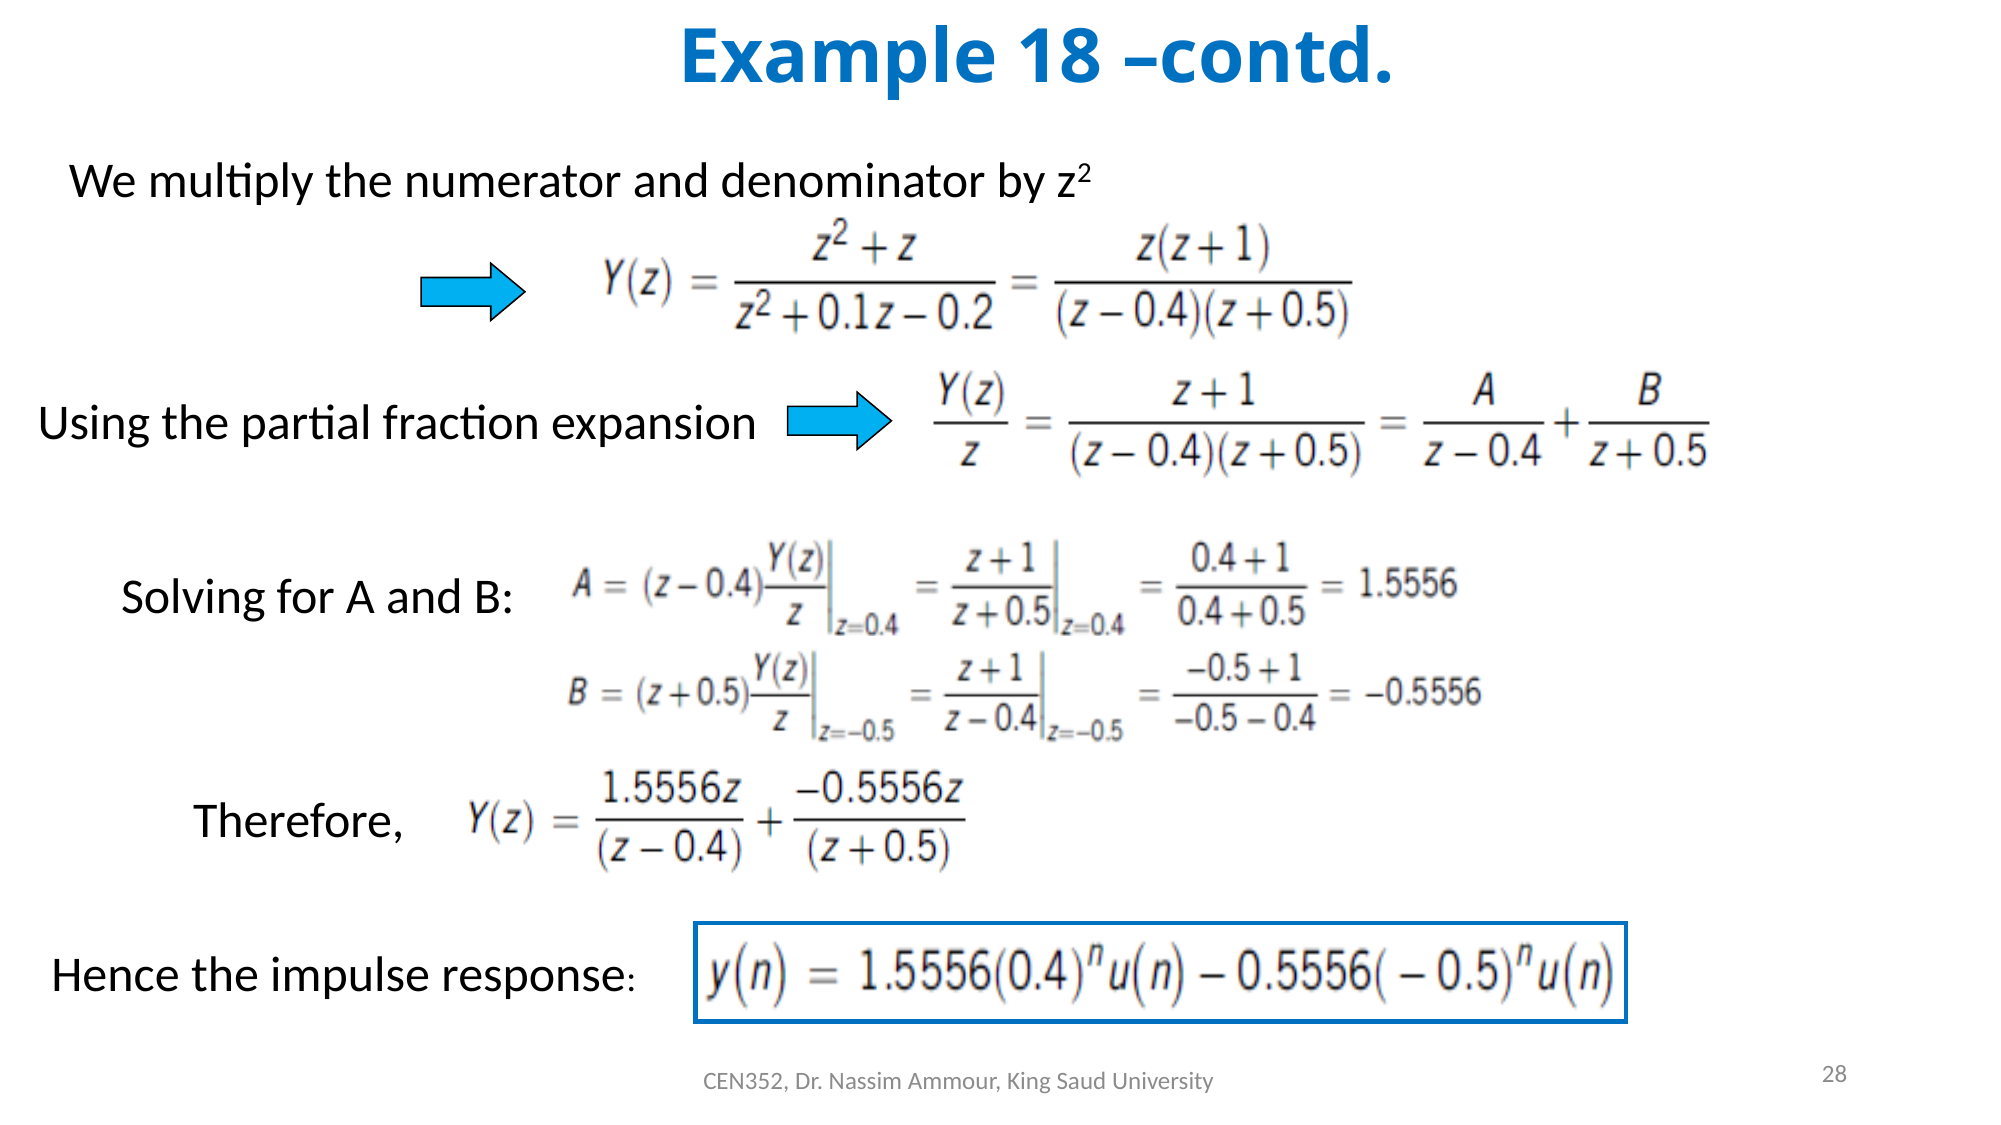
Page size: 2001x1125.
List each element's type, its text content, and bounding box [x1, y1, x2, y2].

text_box Solving for A and B: [106, 546, 530, 631]
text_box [557, 524, 1497, 756]
text_box Using the partial fraction expansion [22, 382, 784, 457]
picture [583, 203, 1720, 493]
text_box We multiply the numerator and denominator by z2 [54, 130, 1107, 215]
text_box Hence the impulse response: [36, 934, 659, 1010]
footer CEN352, Dr. Nassim Ammour, King Saud University [621, 1049, 1297, 1110]
text_box [421, 263, 526, 321]
text_box Therefore, [178, 770, 420, 855]
picture [697, 925, 1624, 1020]
text_box Example 18 –contd. [663, 0, 1411, 105]
slide_number 28 [1412, 1042, 1863, 1103]
text_box [787, 392, 892, 450]
picture [456, 744, 978, 879]
